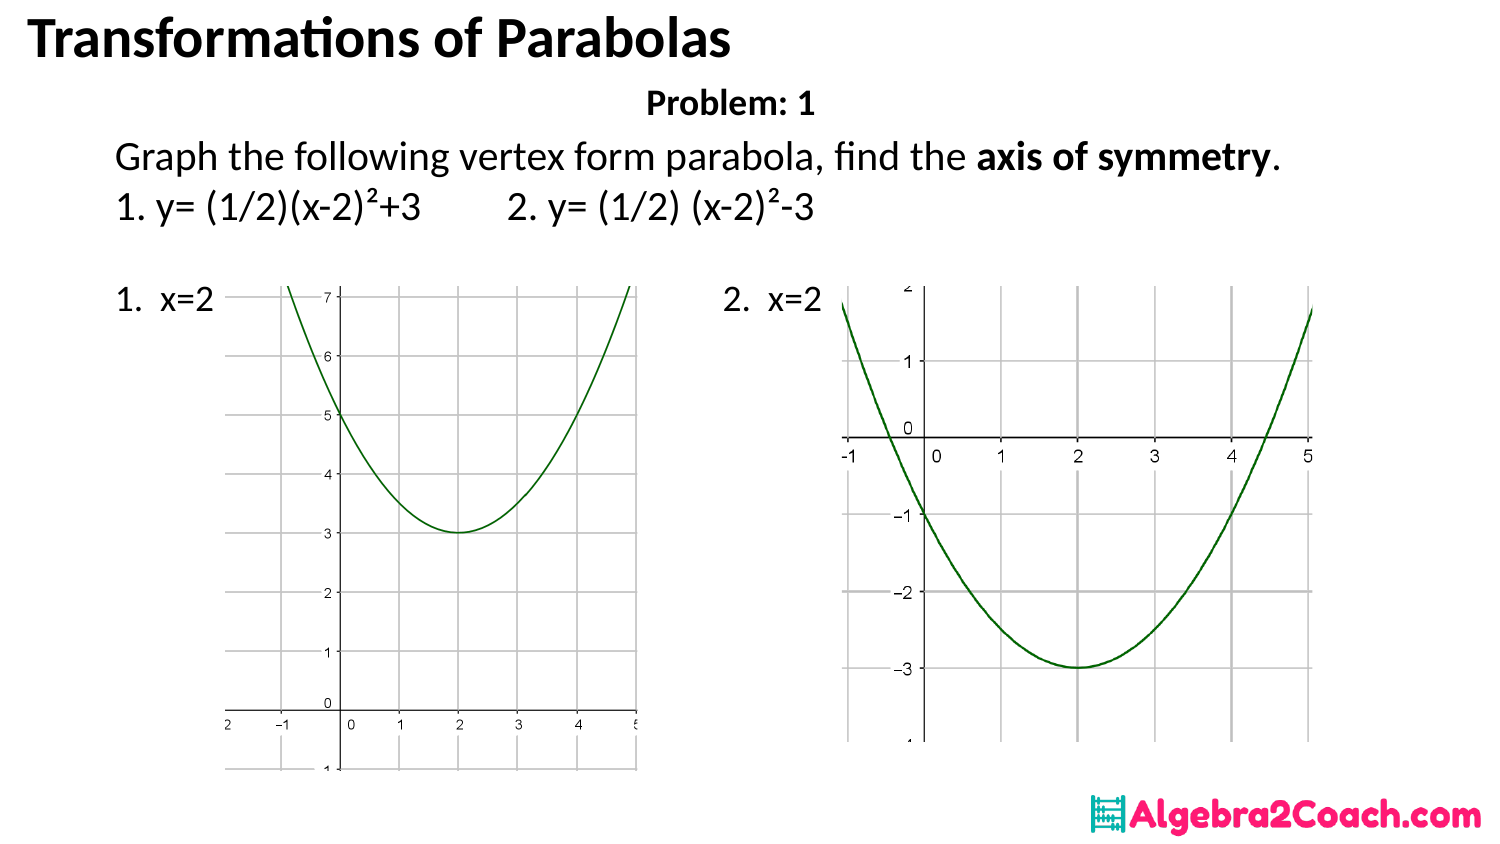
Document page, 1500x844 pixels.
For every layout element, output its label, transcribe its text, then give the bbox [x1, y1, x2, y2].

picture [841, 286, 1313, 742]
text_box Problem: 1 [631, 70, 920, 121]
picture [1087, 791, 1484, 839]
text_box Graph the following vertex form parabola, find the axis of symmetry. 1. y= (1/2)(x-2)²+3 2. y= (1/2) (x-2)²-3 1. x=2 2. x=2 [99, 121, 1325, 327]
picture [224, 286, 638, 772]
text_box Transformations of Parabolas [12, 0, 875, 72]
